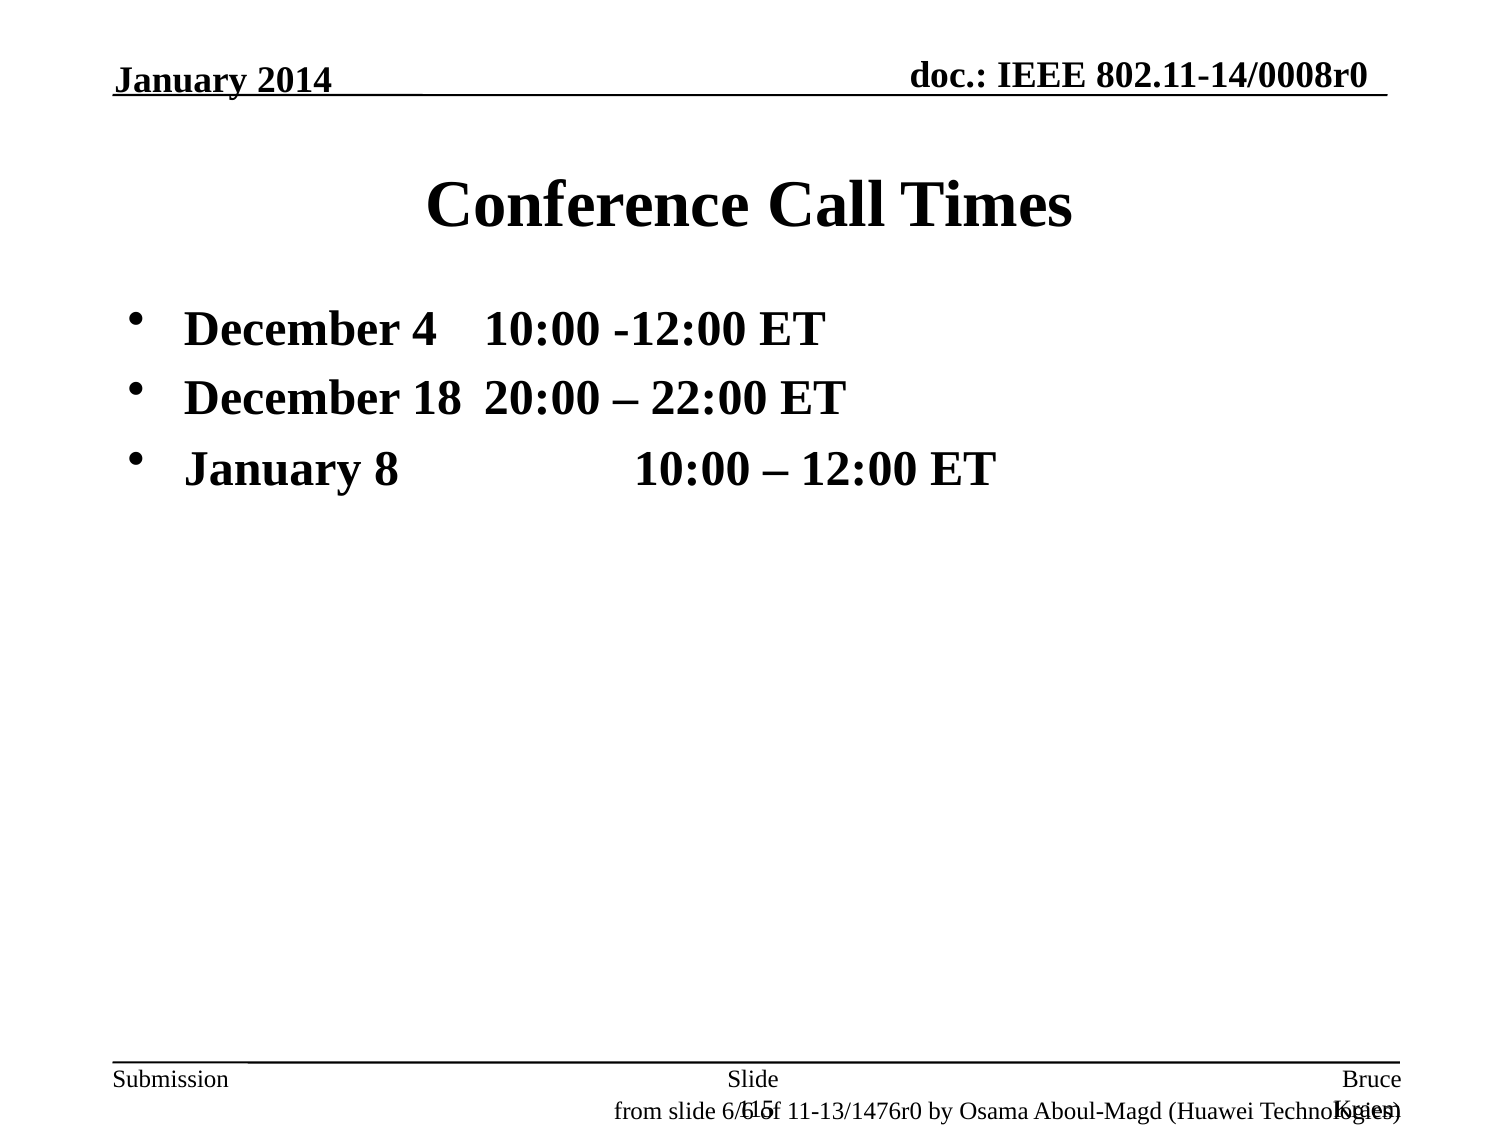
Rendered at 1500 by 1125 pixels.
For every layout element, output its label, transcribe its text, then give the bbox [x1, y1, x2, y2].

footer Bruce Kraemer, Marvell [1325, 1062, 1402, 1087]
text_box from slide 6/6 of 11-13/1476r0 by Osama Aboul-Magd (Huawei Technologies) [343, 1087, 1417, 1125]
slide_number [114, 54, 374, 100]
list December 4 10:00 -12:00 ET December 18 20:00 – 22:00 ET January 8 10:00 – 12:00 ET [112, 287, 1388, 963]
slide_number Slide 115 [712, 1062, 800, 1087]
title Conference Call Times [112, 112, 1388, 287]
